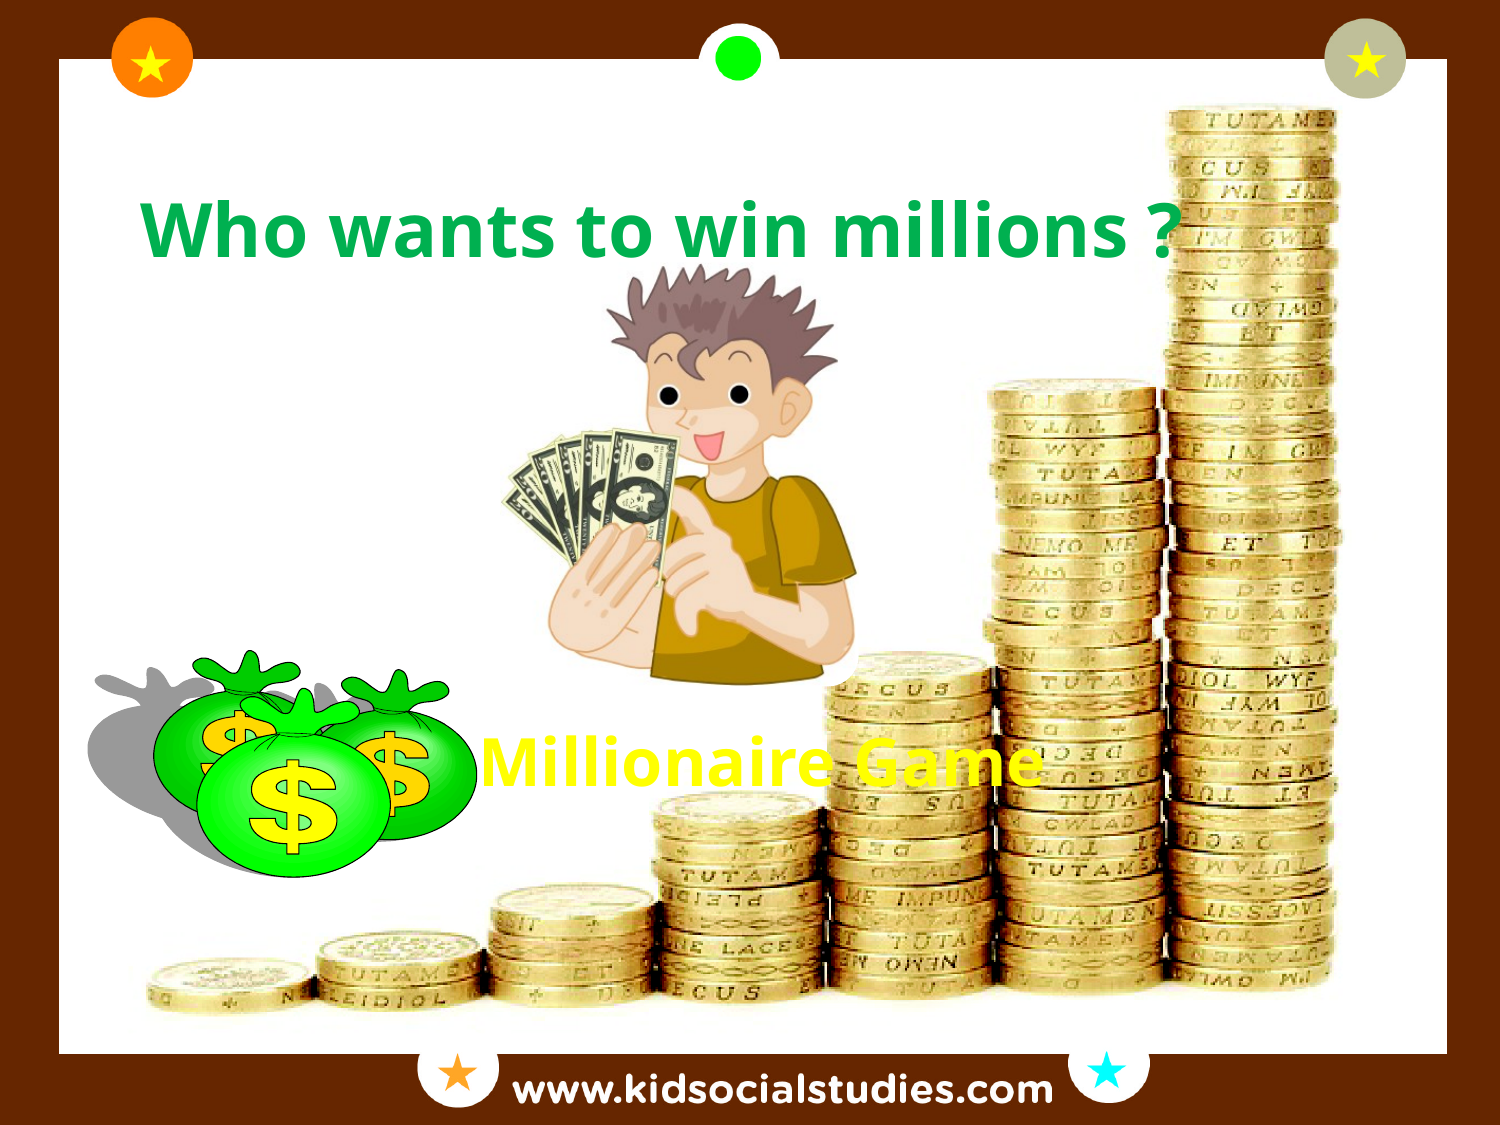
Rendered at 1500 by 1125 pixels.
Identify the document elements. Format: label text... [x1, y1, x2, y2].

text_box Millionaire Game [482, 712, 1313, 808]
text_box Who wants to win millions ? [0, 174, 1350, 280]
picture [0, 0, 1500, 1125]
